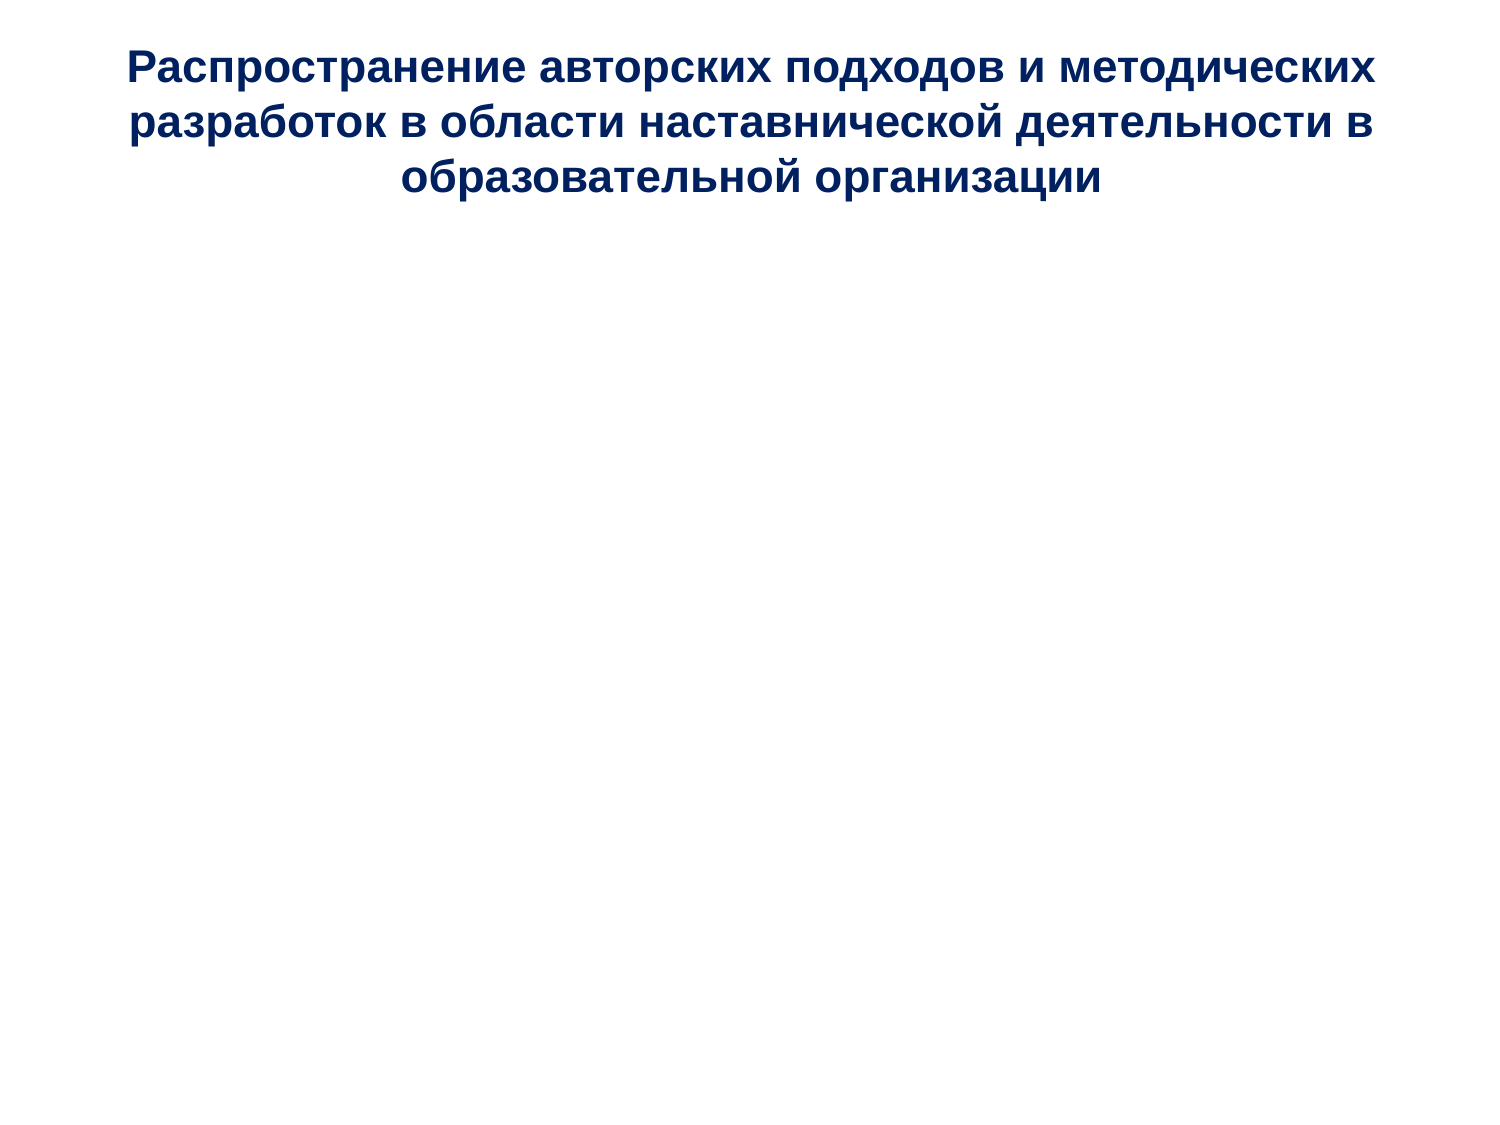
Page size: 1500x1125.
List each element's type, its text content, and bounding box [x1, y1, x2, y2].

title Распространение авторских подходов и методических разработок в области наставнической деятельности в образовательной организации [76, 19, 1427, 220]
